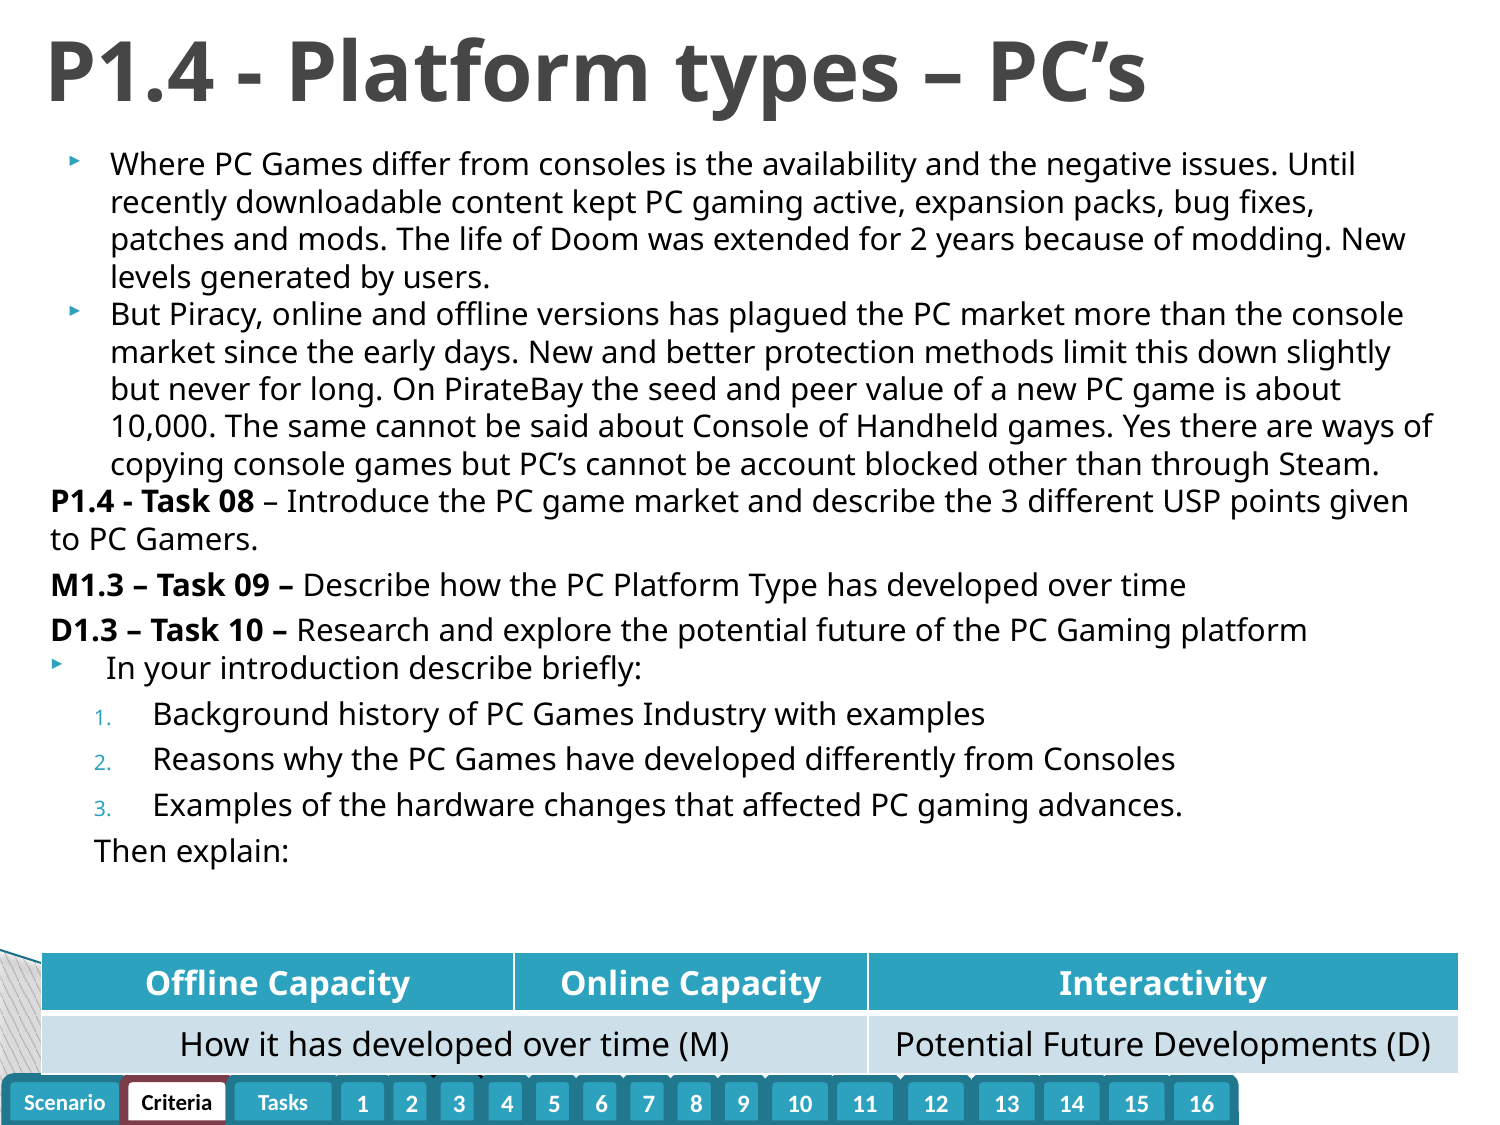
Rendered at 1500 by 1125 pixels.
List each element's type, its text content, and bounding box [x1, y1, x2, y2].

table_cell Potential Future Developments (D) [869, 1016, 1458, 1073]
title P1.4 - Platform types – PC’s [29, 11, 1471, 126]
table_header Offline Capacity [42, 953, 513, 1010]
list Where PC Games differ from consoles is the availability and the negative issues. Until recently downloadable content kept PC gaming active, expansion packs, bug fixes, patches and mods. The life of Doom was extended for 2 years because of modding. New levels generated by users. But Piracy, online and offline versions has plagued the PC market more than the console market since the early days. New and better protection methods limit this down slightly but never for long. On PirateBay the seed and peer value of a new PC game is about 10,000. The same cannot be said about Console of Handheld games. Yes there are ways of copying console games but PC’s cannot be account blocked other than through Steam. P1.4 - Task 08 – Introduce the PC game market and describe the 3 different USP points given to PC Gamers. M1.3 – Task 09 – Describe how the PC Platform Type has developed over time D1.3 – Task 10 – Research and explore the potential future of the PC Gaming platform In your introduction describe briefly: Background history of PC Games Industry with examples Reasons why the PC Games have developed differently from Consoles Examples of the hardware changes that affected PC gaming advances. Then explain: [35, 137, 1454, 1067]
table_header Interactivity [869, 953, 1458, 1010]
table_header Online Capacity [515, 953, 867, 1010]
table_cell How it has developed over time (M) [42, 1016, 867, 1073]
